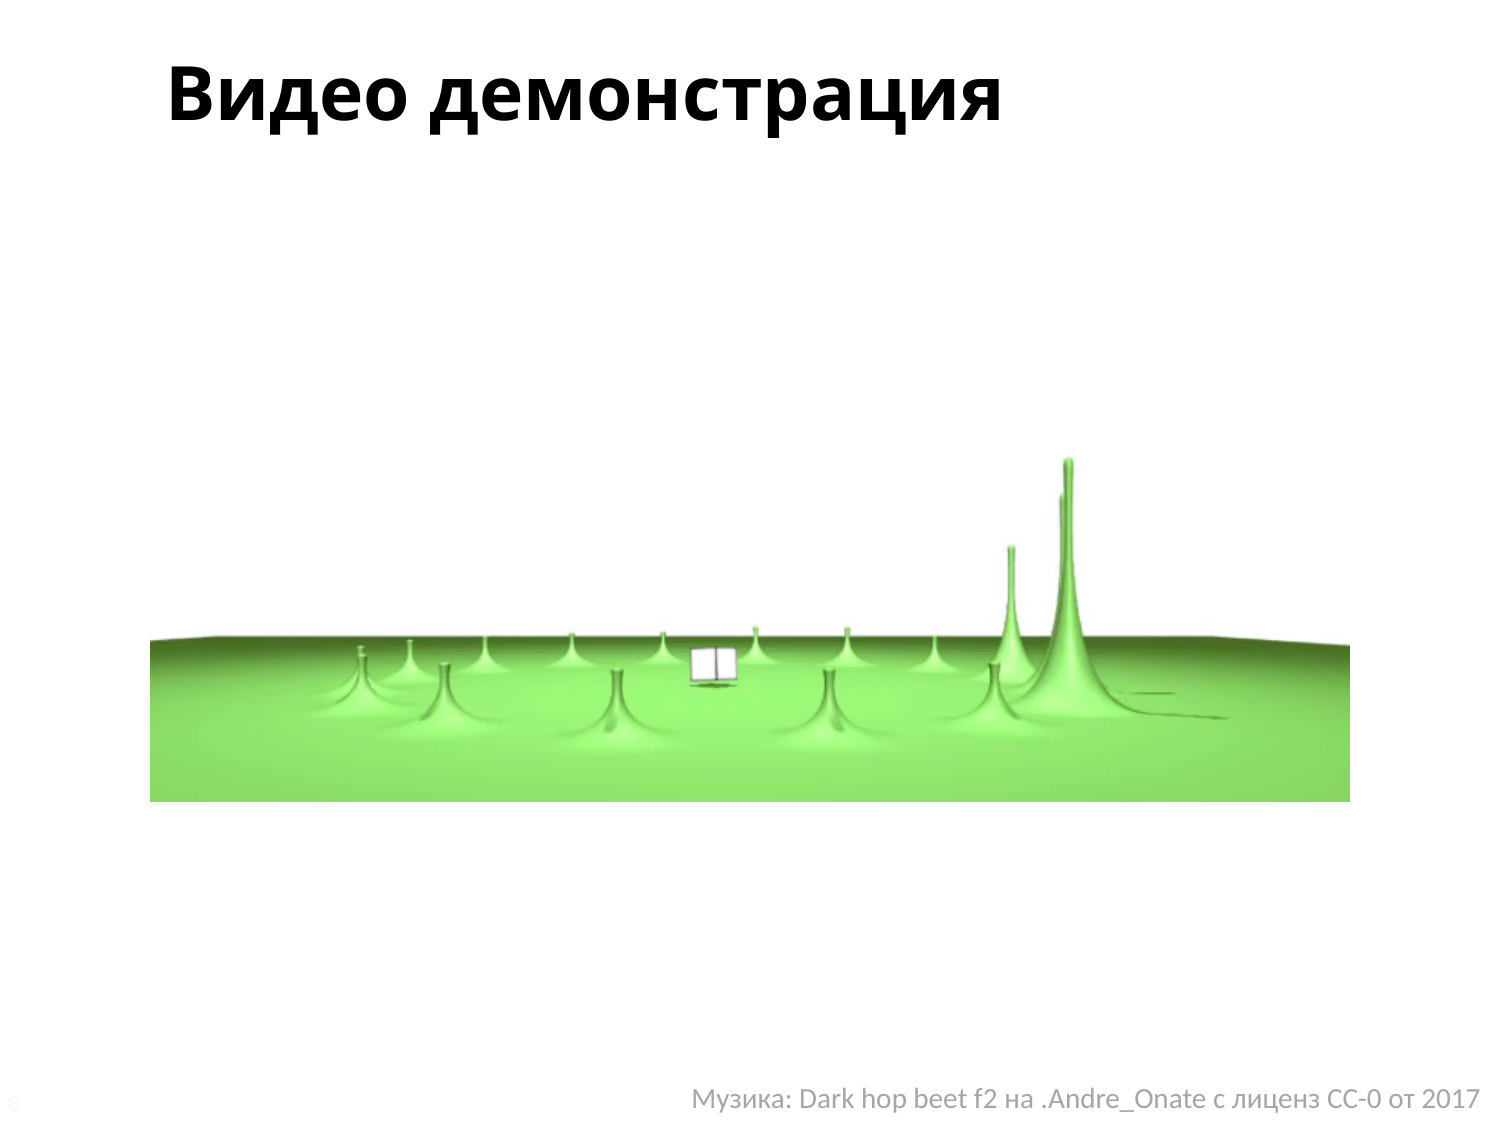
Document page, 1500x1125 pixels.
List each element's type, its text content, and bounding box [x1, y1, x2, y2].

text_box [149, 322, 1351, 803]
list Видео демонстрация [150, 37, 1488, 1113]
text_box Музика: Dark hop beet f2 на .Andre_Onate с лиценз CC-0 от 2017 [676, 1072, 1496, 1122]
